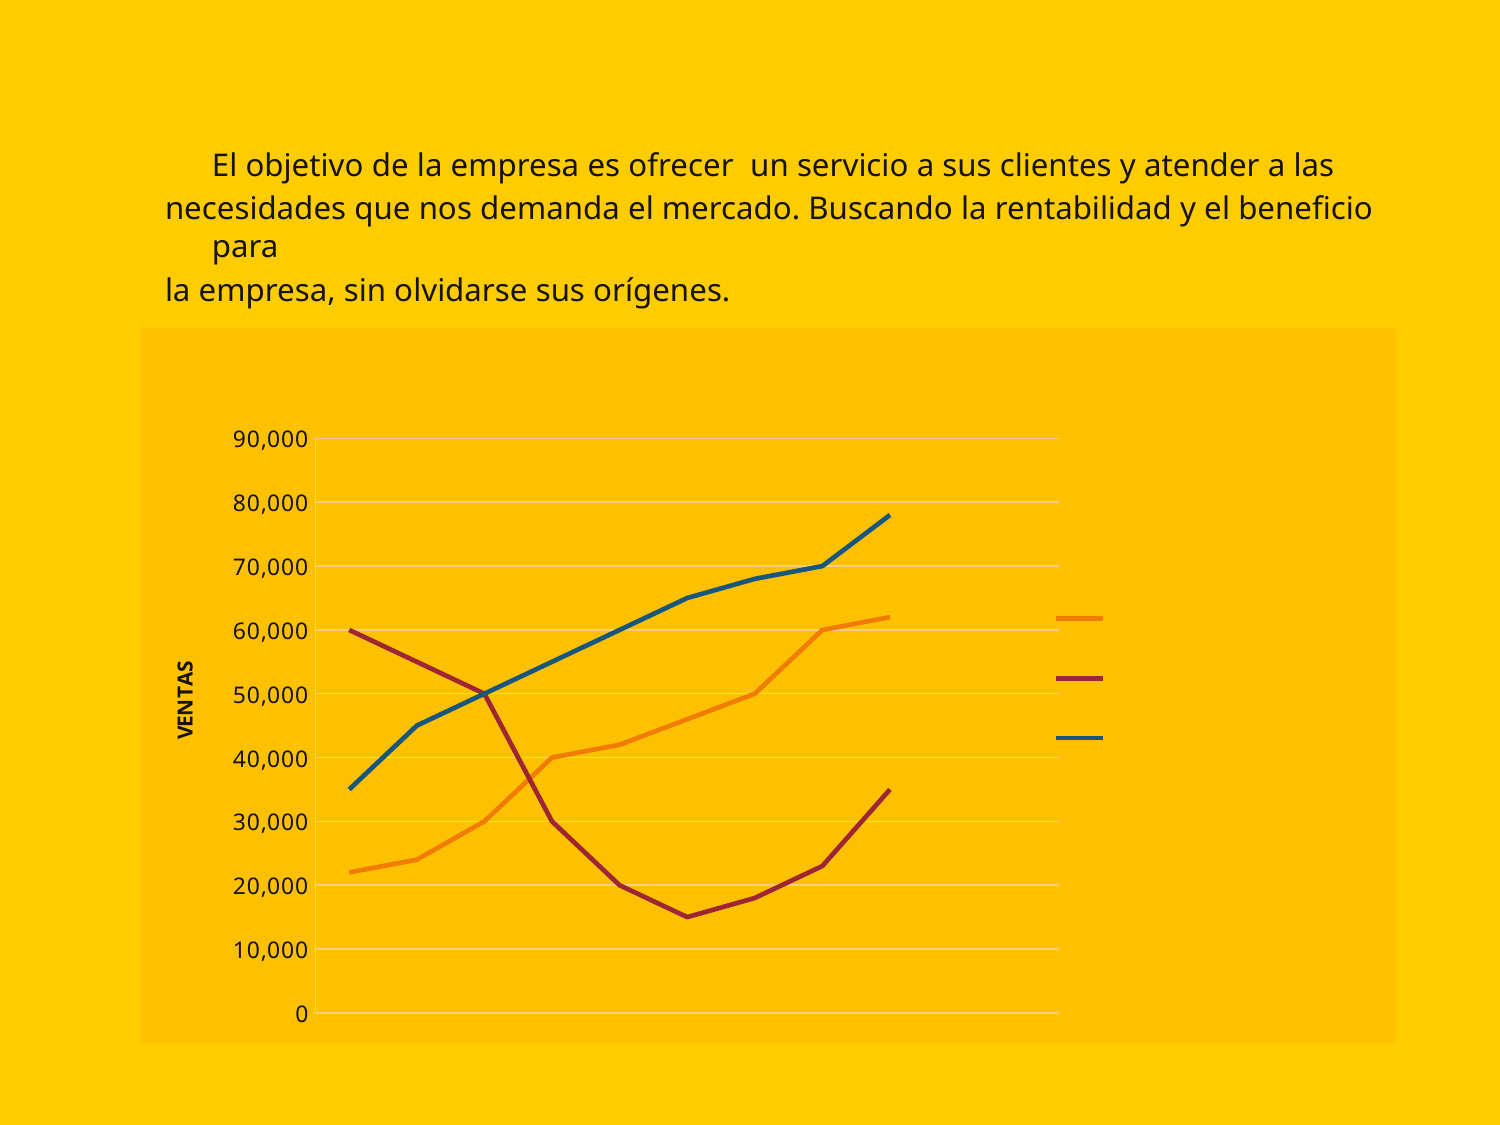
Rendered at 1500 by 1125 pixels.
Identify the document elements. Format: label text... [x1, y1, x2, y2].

chart [140, 327, 1395, 1044]
list El objetivo de la empresa es ofrecer un servicio a sus clientes y atender a las necesidades que nos demanda el mercado. Buscando la rentabilidad y el beneficio para la empresa, sin olvidarse sus orígenes. [75, 93, 1425, 1005]
